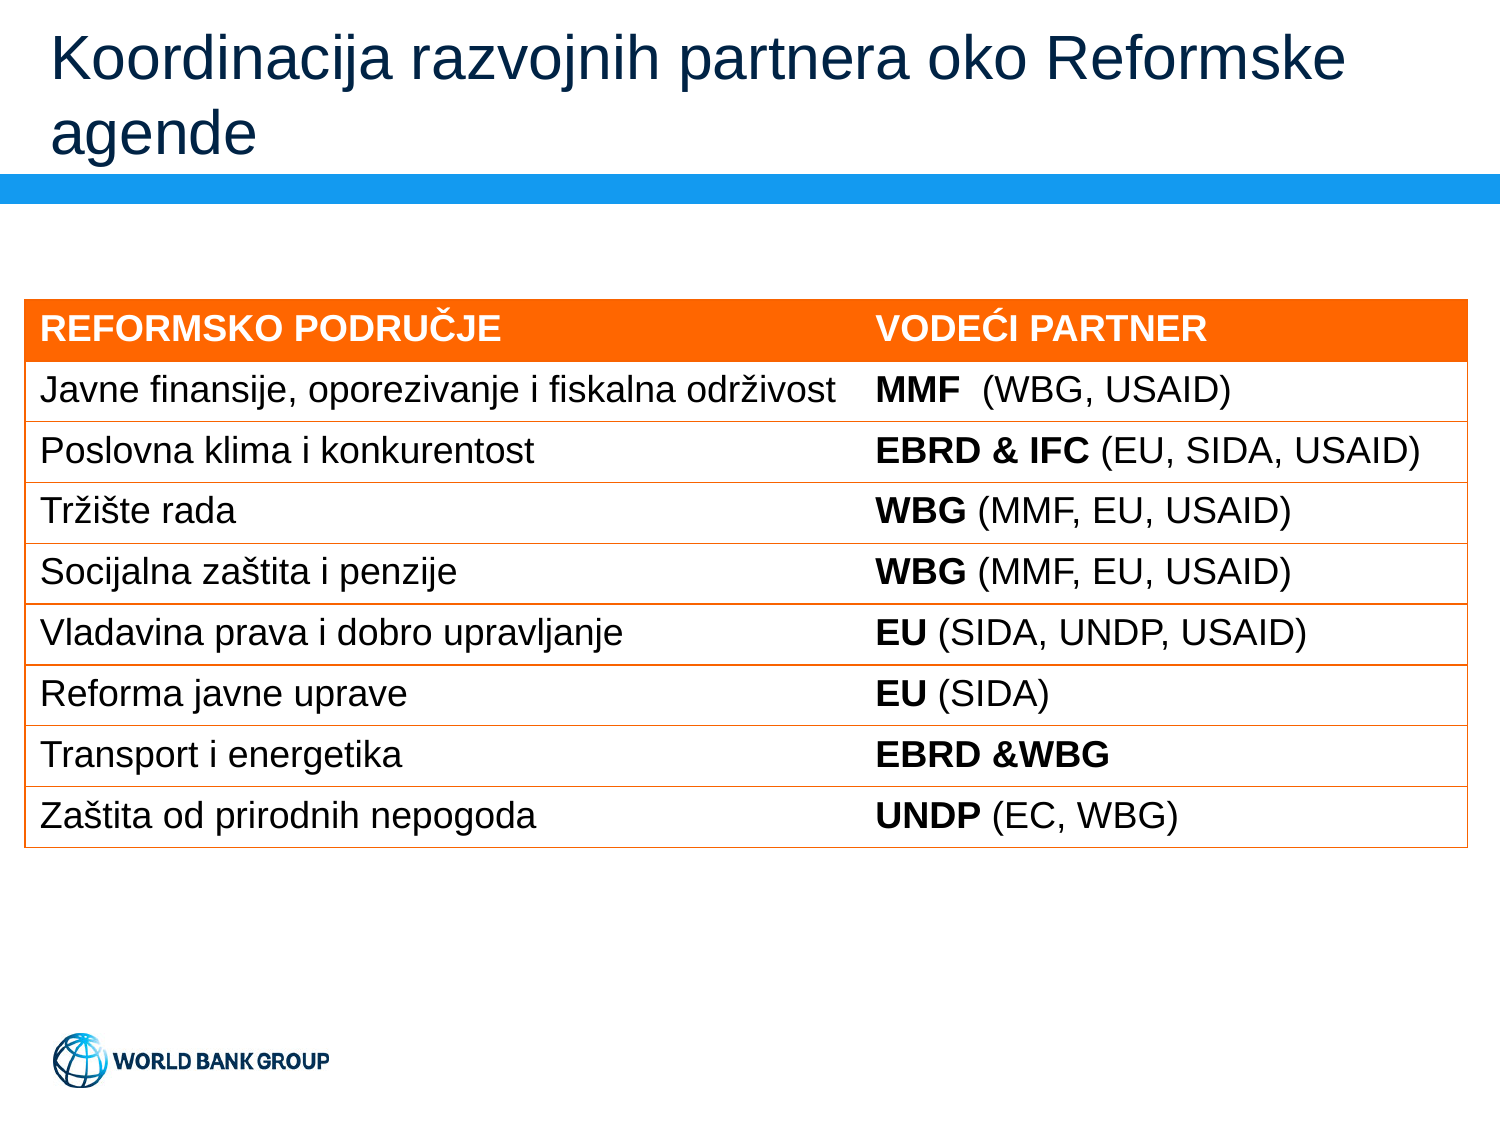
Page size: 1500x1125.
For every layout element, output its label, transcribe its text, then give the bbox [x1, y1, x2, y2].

table_cell Socijalna zaštita i penzije [26, 544, 860, 603]
table_cell EU (SIDA, UNDP, USAID) [860, 605, 1467, 664]
table_header REFORMSKO PODRUČJE [26, 301, 860, 360]
picture [53, 1033, 329, 1088]
table_cell Zaštita od prirodnih nepogoda [26, 787, 860, 847]
table_cell EBRD &WBG [860, 726, 1467, 786]
table_cell Javne finansije, oporezivanje i fiskalna održivost [26, 362, 860, 421]
table_cell Tržište rada [26, 483, 860, 543]
table_cell Poslovna klima i konkurentost [26, 422, 860, 482]
table_cell MMF (WBG, USAID) [860, 362, 1467, 421]
table_cell WBG (MMF, EU, USAID) [860, 483, 1467, 543]
table_cell WBG (MMF, EU, USAID) [860, 544, 1467, 603]
table_header VODEĆI PARTNER [860, 301, 1467, 360]
picture [77, 1045, 85, 1055]
table_cell Vladavina prava i dobro upravljanje [26, 605, 860, 664]
picture [69, 1043, 79, 1050]
table_cell EU (SIDA) [860, 666, 1467, 725]
table_cell UNDP (EC, WBG) [860, 787, 1467, 847]
table_cell EBRD & IFC (EU, SIDA, USAID) [860, 422, 1467, 482]
table_cell Transport i energetika [26, 726, 860, 786]
picture [0, 174, 1500, 204]
table_cell Reforma javne uprave [26, 666, 860, 725]
title Koordinacija razvojnih partnera oko Reformske agende [50, 75, 1444, 170]
